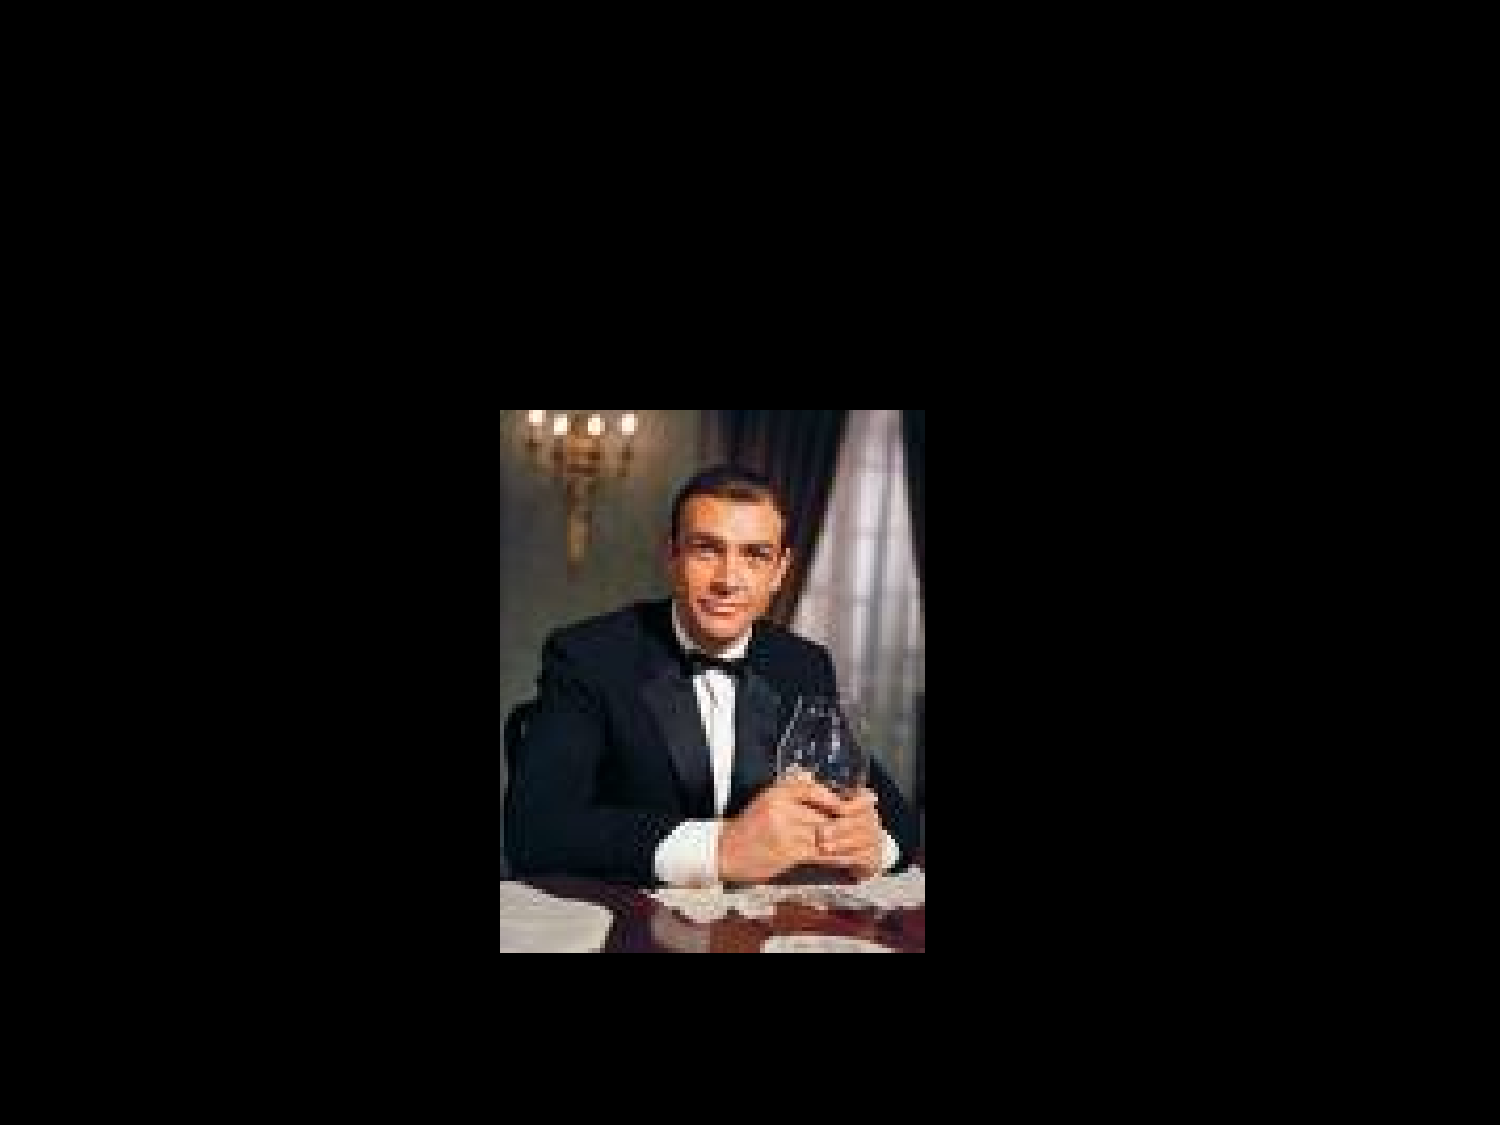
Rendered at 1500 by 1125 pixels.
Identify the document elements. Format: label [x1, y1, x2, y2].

list [499, 409, 926, 954]
